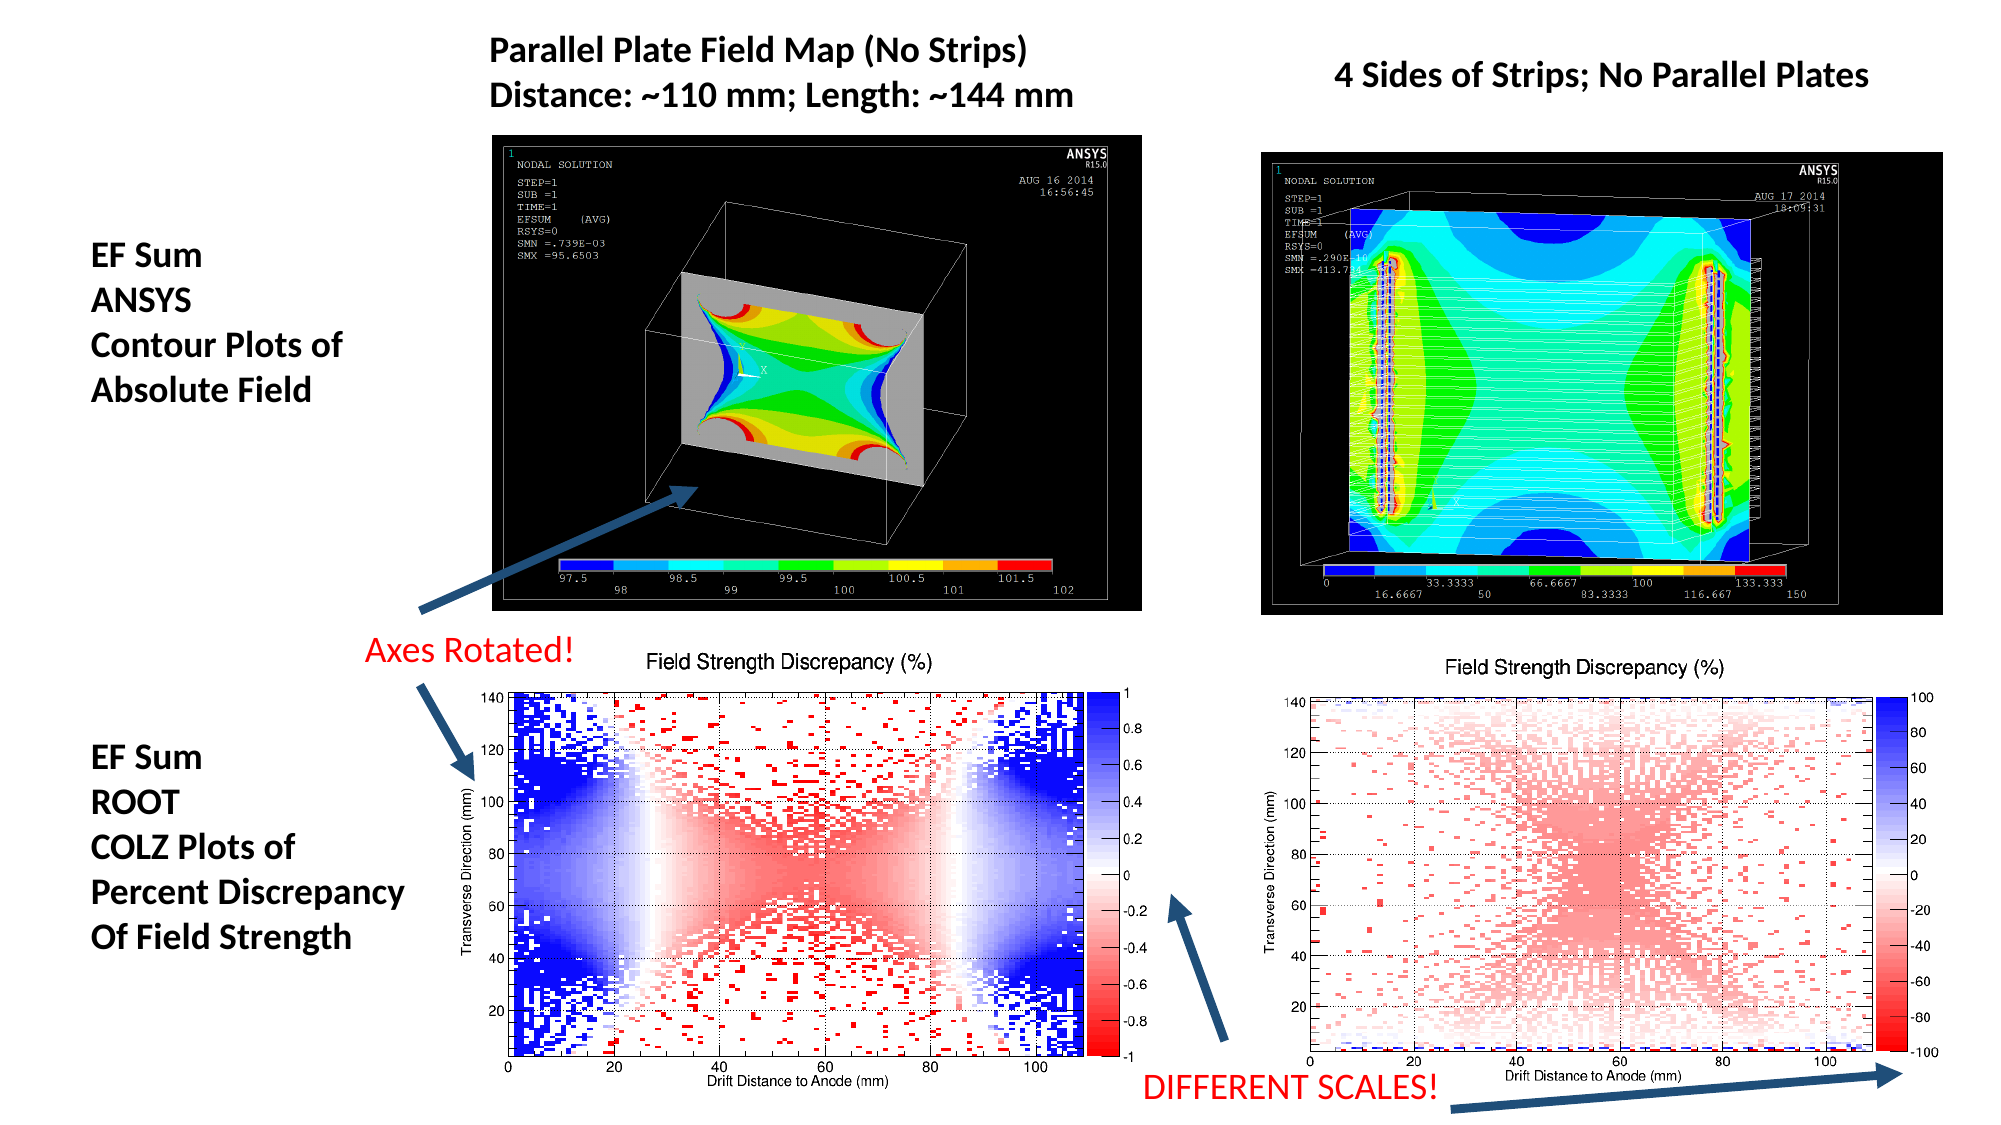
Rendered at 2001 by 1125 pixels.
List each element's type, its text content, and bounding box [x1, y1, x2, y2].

picture [1261, 152, 1943, 615]
text_box 4 Sides of Strips; No Parallel Plates [1319, 42, 2000, 103]
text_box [1450, 1073, 1903, 1110]
text_box EF Sum ANSYS Contour Plots of Absolute Field [76, 222, 399, 418]
text_box EF Sum ROOT COLZ Plots of Percent Discrepancy Of Field Strength [76, 724, 422, 965]
text_box Parallel Plate Field Map (No Strips) Distance: ~110 mm; Length: ~144 mm [474, 17, 1198, 122]
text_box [1170, 893, 1225, 1041]
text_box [419, 685, 475, 782]
text_box DIFFERENT SCALES! [1128, 1054, 1591, 1115]
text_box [419, 486, 699, 611]
picture [436, 646, 1155, 1102]
picture [492, 135, 1142, 612]
picture [1240, 652, 1942, 1096]
text_box Axes Rotated! [350, 617, 813, 678]
